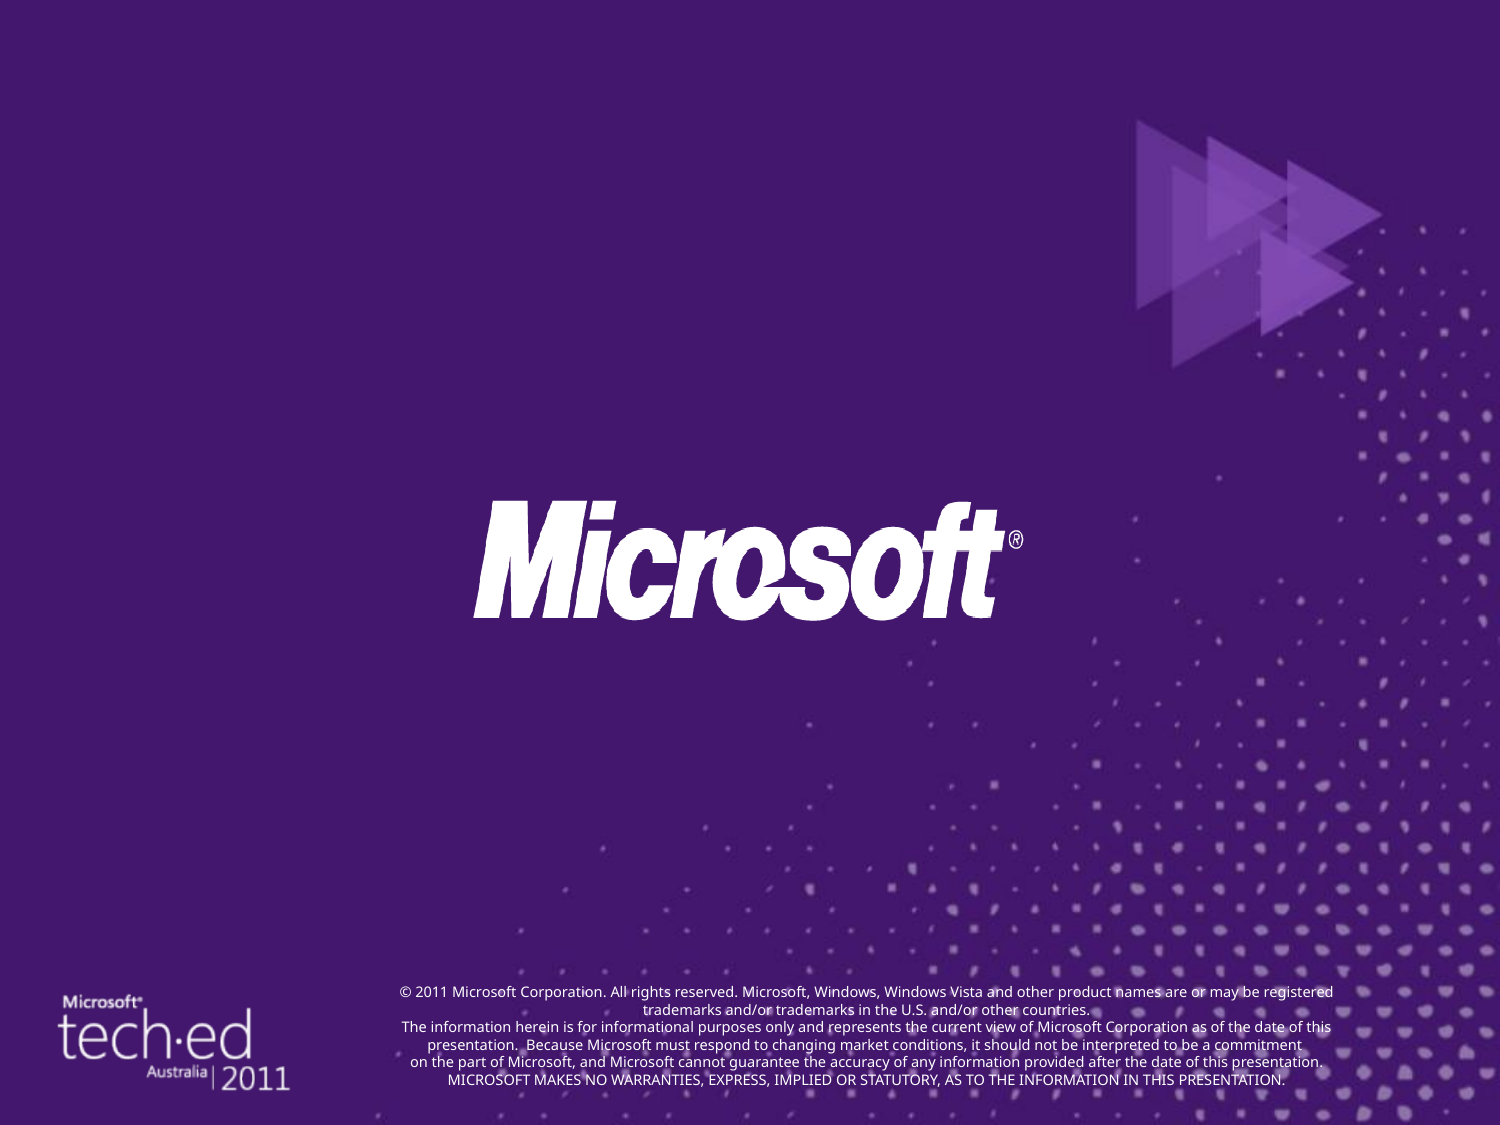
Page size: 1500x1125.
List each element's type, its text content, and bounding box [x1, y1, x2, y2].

picture [0, 0, 1500, 1125]
text_box © 2011 Microsoft Corporation. All rights reserved. Microsoft, Windows, Windows Vista and other product names are or may be registered trademarks and/or trademarks in the U.S. and/or other countries. The information herein is for informational purposes only and represents the current view of Microsoft Corporation as of the date of this presentation. Because Microsoft must respond to changing market conditions, it should not be interpreted to be a commitment on the part of Microsoft, and Microsoft cannot guarantee the accuracy of any information provided after the date of this presentation. MICROSOFT MAKES NO WARRANTIES, EXPRESS, IMPLIED OR STATUTORY, AS TO THE INFORMATION IN THIS PRESENTATION. [357, 975, 1376, 1096]
